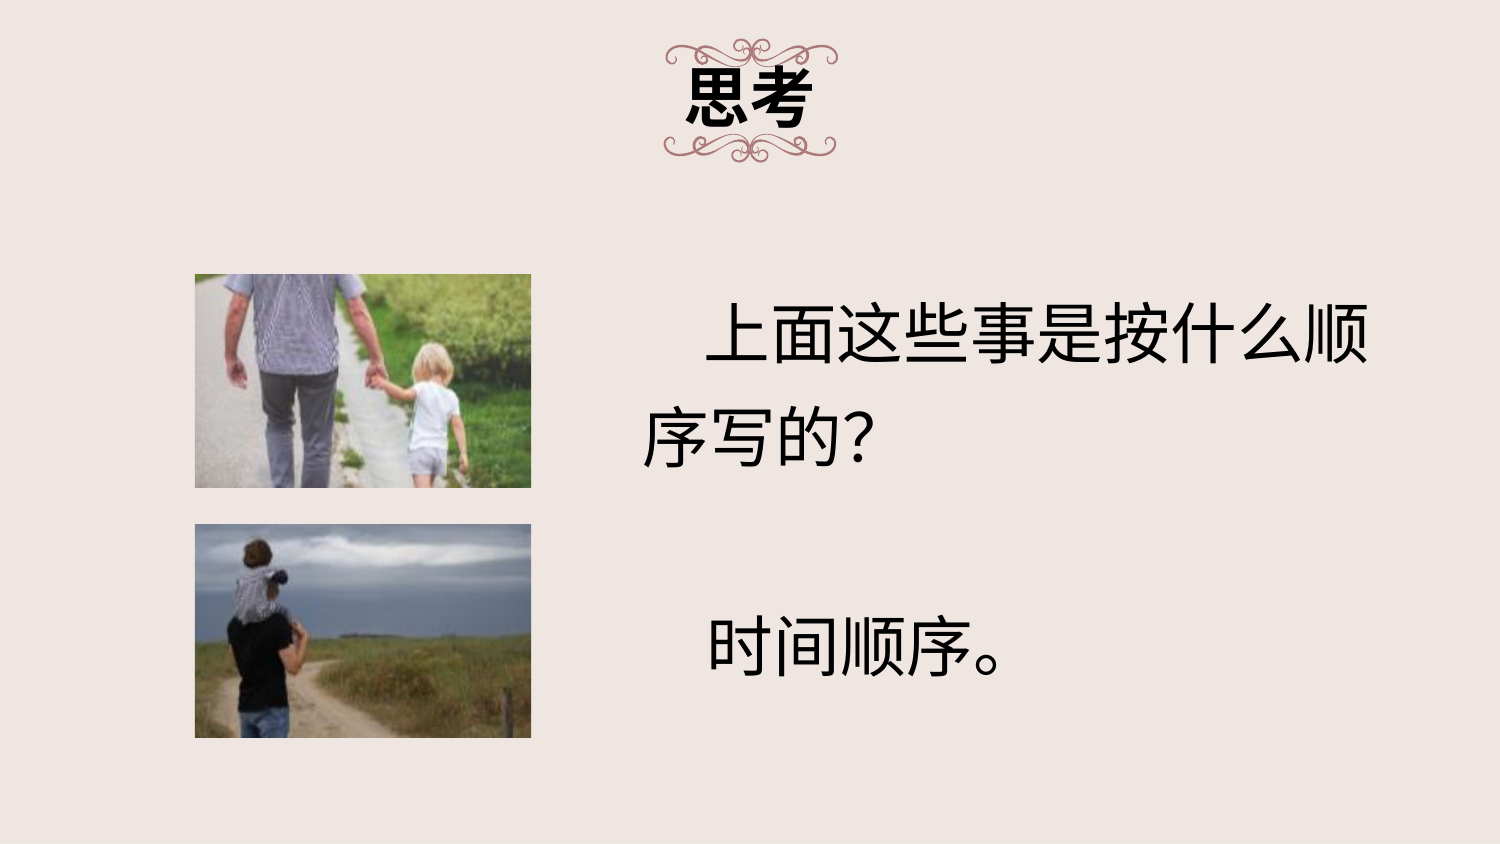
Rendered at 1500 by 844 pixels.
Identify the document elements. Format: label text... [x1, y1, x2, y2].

text_box [194, 274, 532, 488]
title 思考 [352, 70, 1148, 131]
text_box 上面这些事是按什么顺序写的？ [627, 320, 1389, 424]
text_box [194, 524, 532, 738]
text_box 时间顺序。 [691, 580, 1016, 685]
